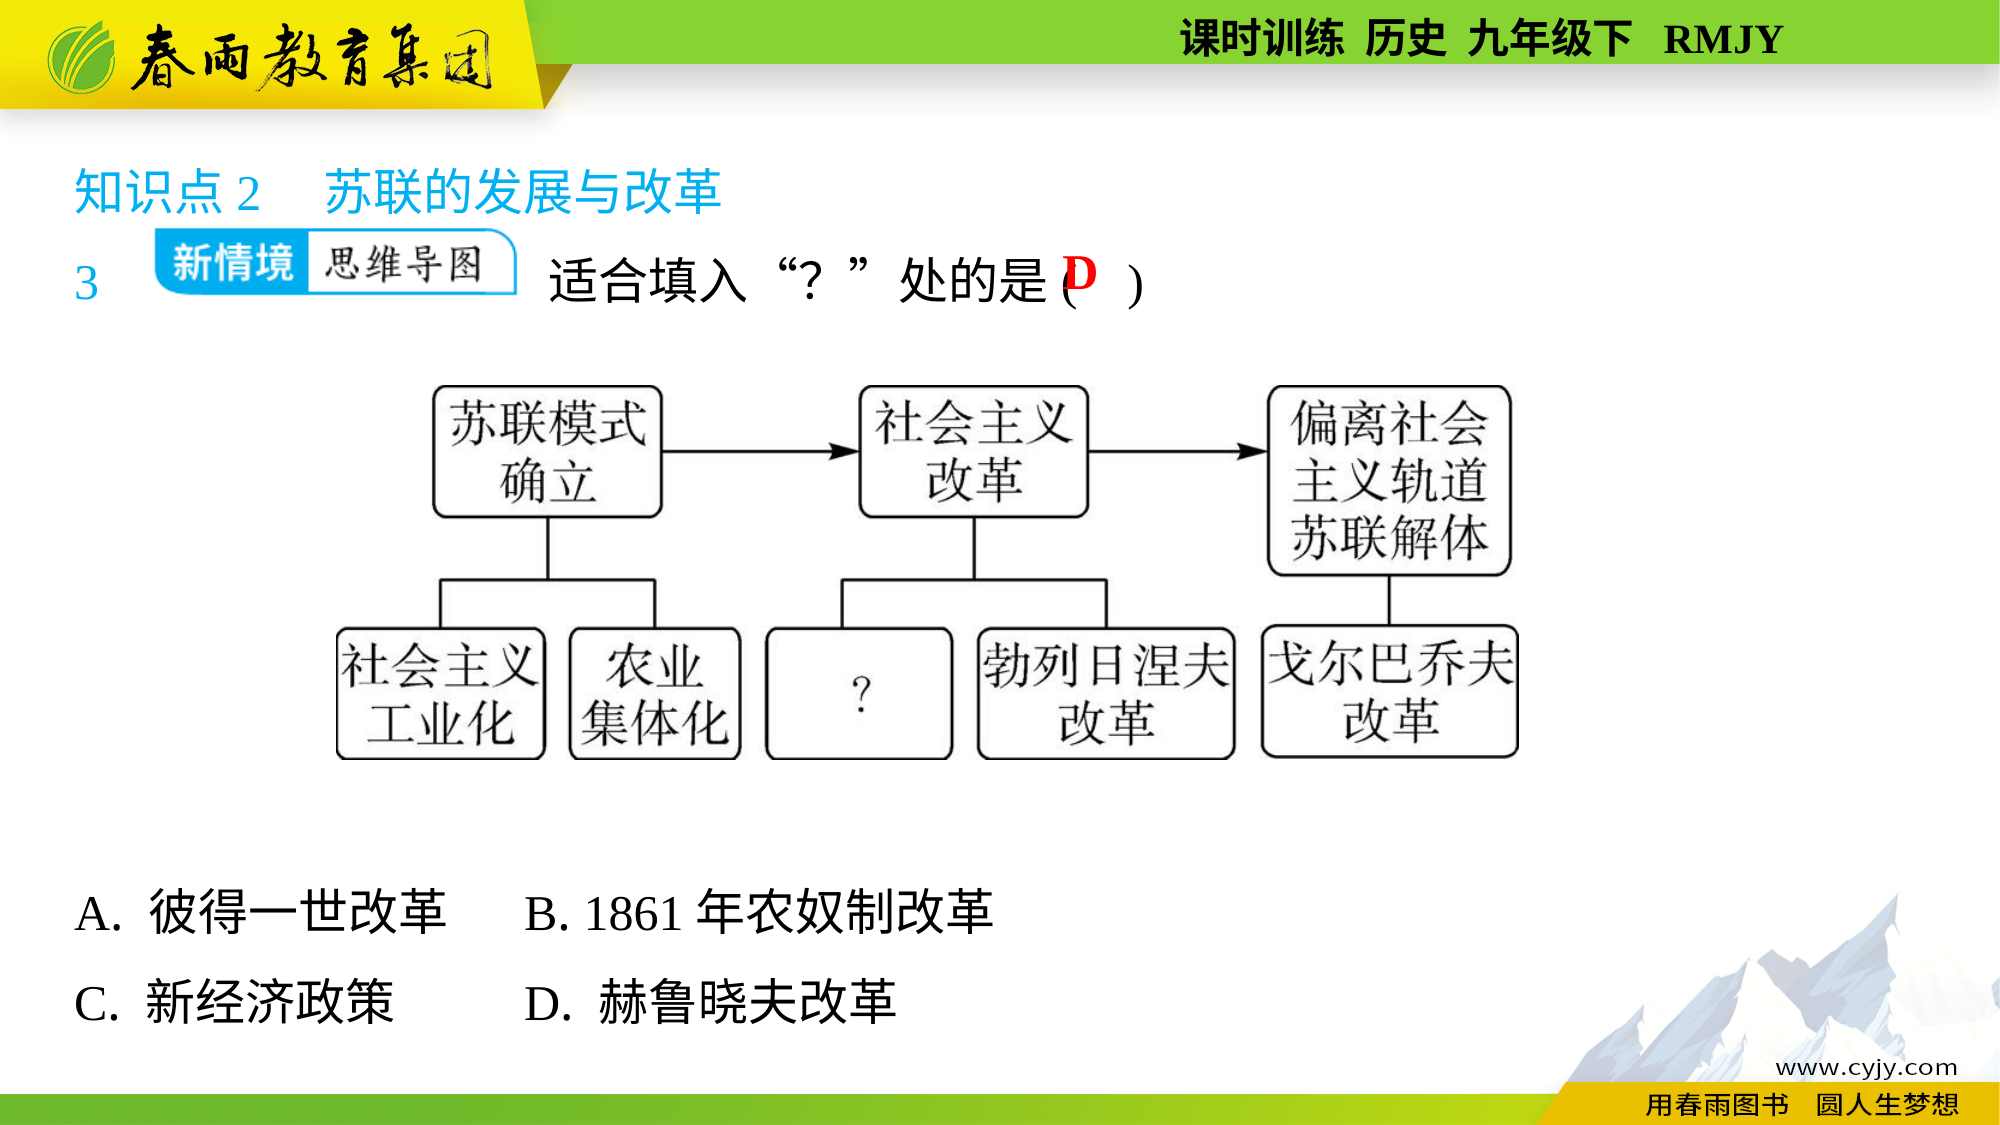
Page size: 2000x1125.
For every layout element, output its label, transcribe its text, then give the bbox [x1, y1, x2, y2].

picture [0, 0, 2000, 1125]
list 知识点2 苏联的发展与改革 3 适合填入“？”处的是( ) A. 彼得一世改革 B. 1861年农奴制改革 C. 新经济政策 D. 赫鲁晓夫改革 [59, 122, 1944, 1047]
text_box D [1047, 231, 1114, 307]
